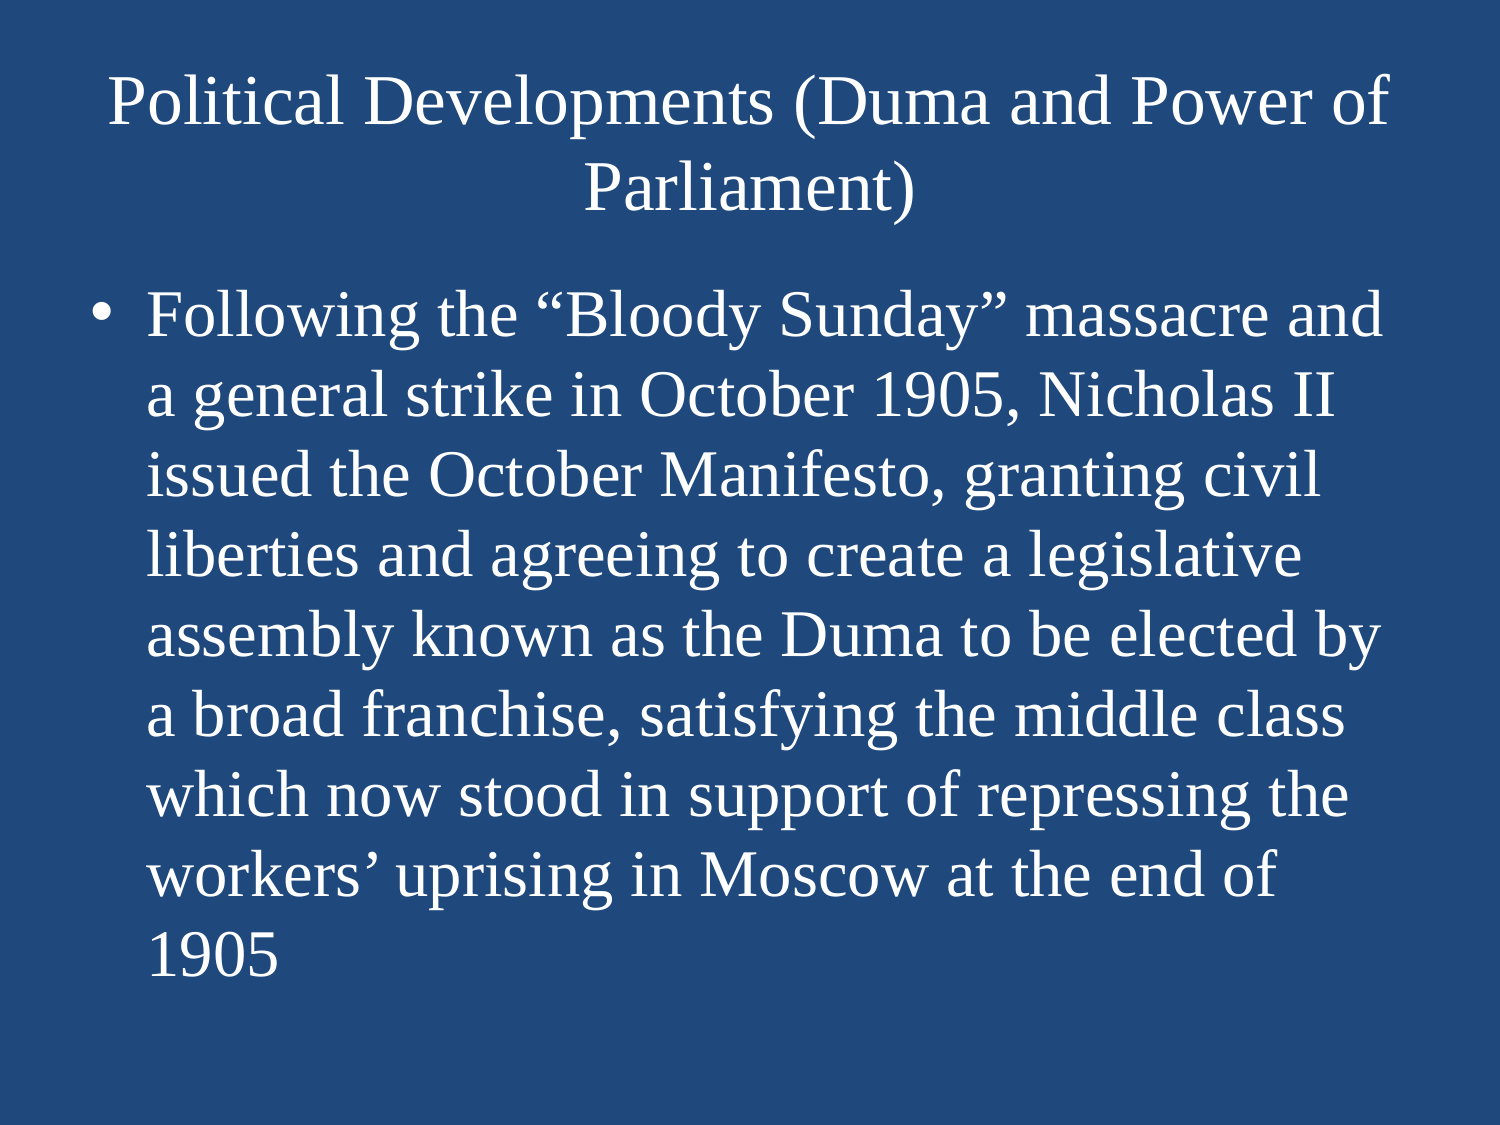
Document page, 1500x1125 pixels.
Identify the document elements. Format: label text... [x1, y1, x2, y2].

list Following the “Bloody Sunday” massacre and a general strike in October 1905, Nicholas II issued the October Manifesto, granting civil liberties and agreeing to create a legislative assembly known as the Duma to be elected by a broad franchise, satisfying the middle class which now stood in support of repressing the workers’ uprising in Moscow at the end of 1905 [75, 262, 1425, 1005]
title Political Developments (Duma and Power of Parliament) [75, 45, 1425, 233]
